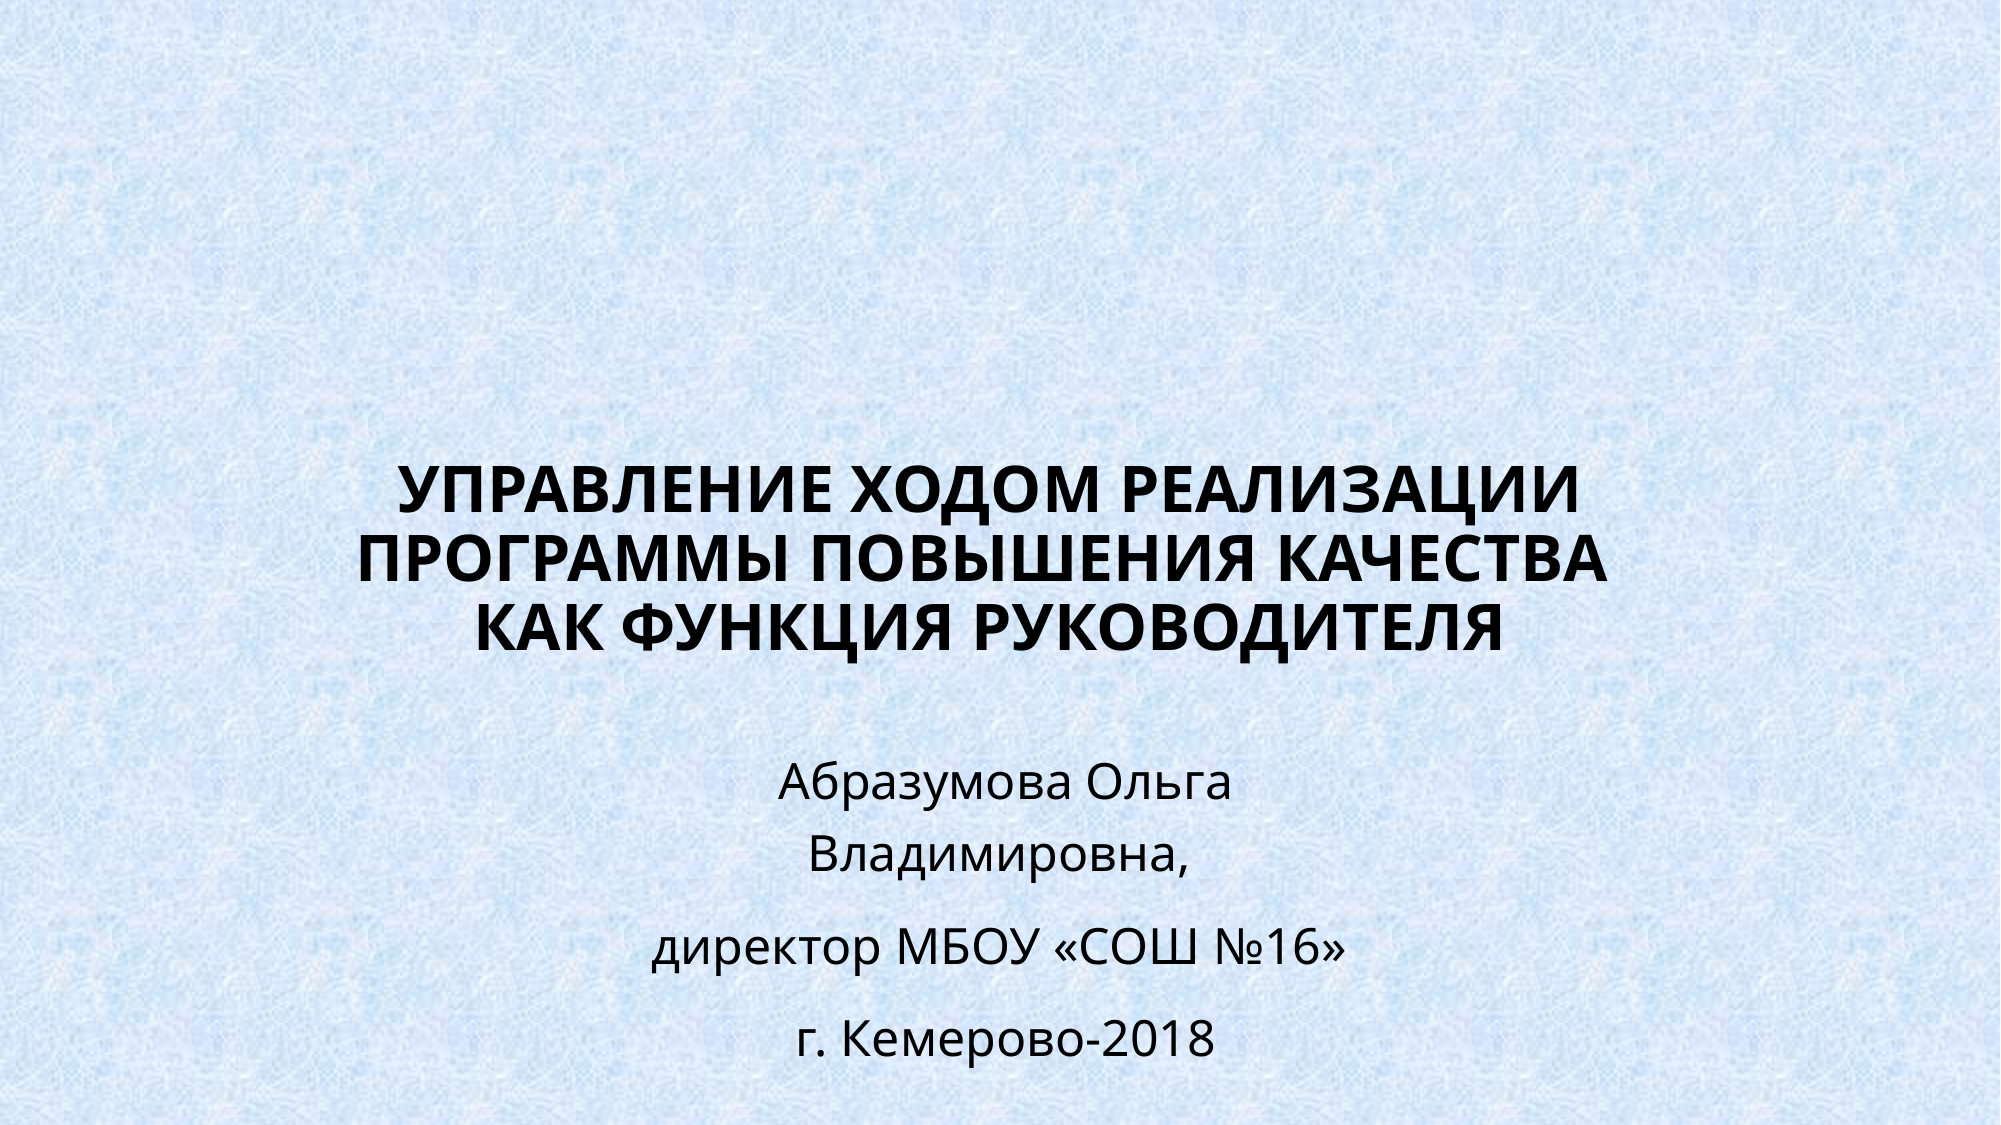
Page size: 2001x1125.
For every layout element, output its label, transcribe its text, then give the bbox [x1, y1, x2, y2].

title Управление ходом реализации программы повышения качества как функция руководителя [230, 102, 1750, 748]
picture [0, 0, 2001, 1125]
subtitle Абразумова Ольга Владимировна, директор МБОУ «СОШ №16» г. Кемерово-2018 [569, 729, 1442, 1050]
